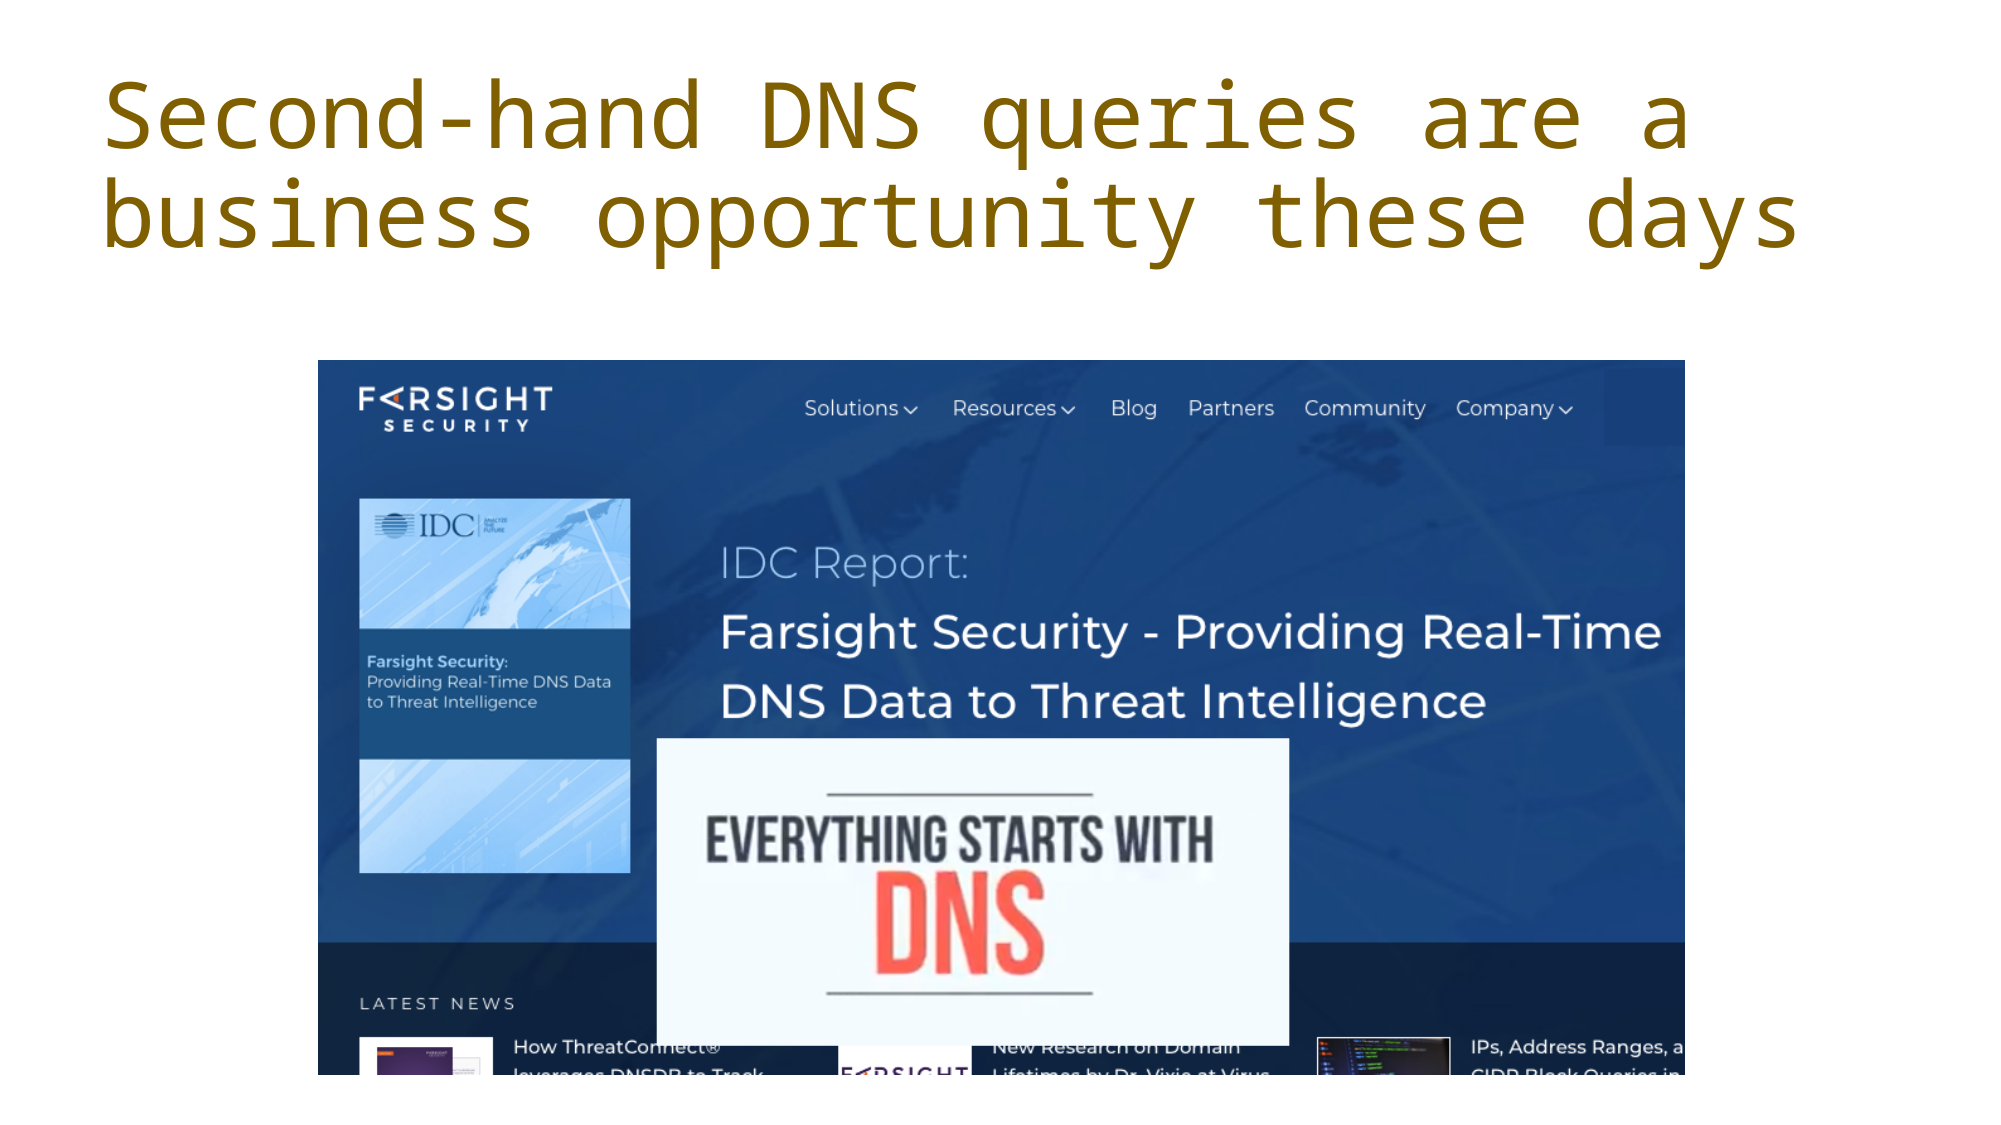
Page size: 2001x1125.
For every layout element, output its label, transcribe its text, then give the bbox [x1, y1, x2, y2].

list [318, 360, 1685, 1075]
title Second-hand DNS queries are a business opportunity these days [85, 59, 1863, 278]
